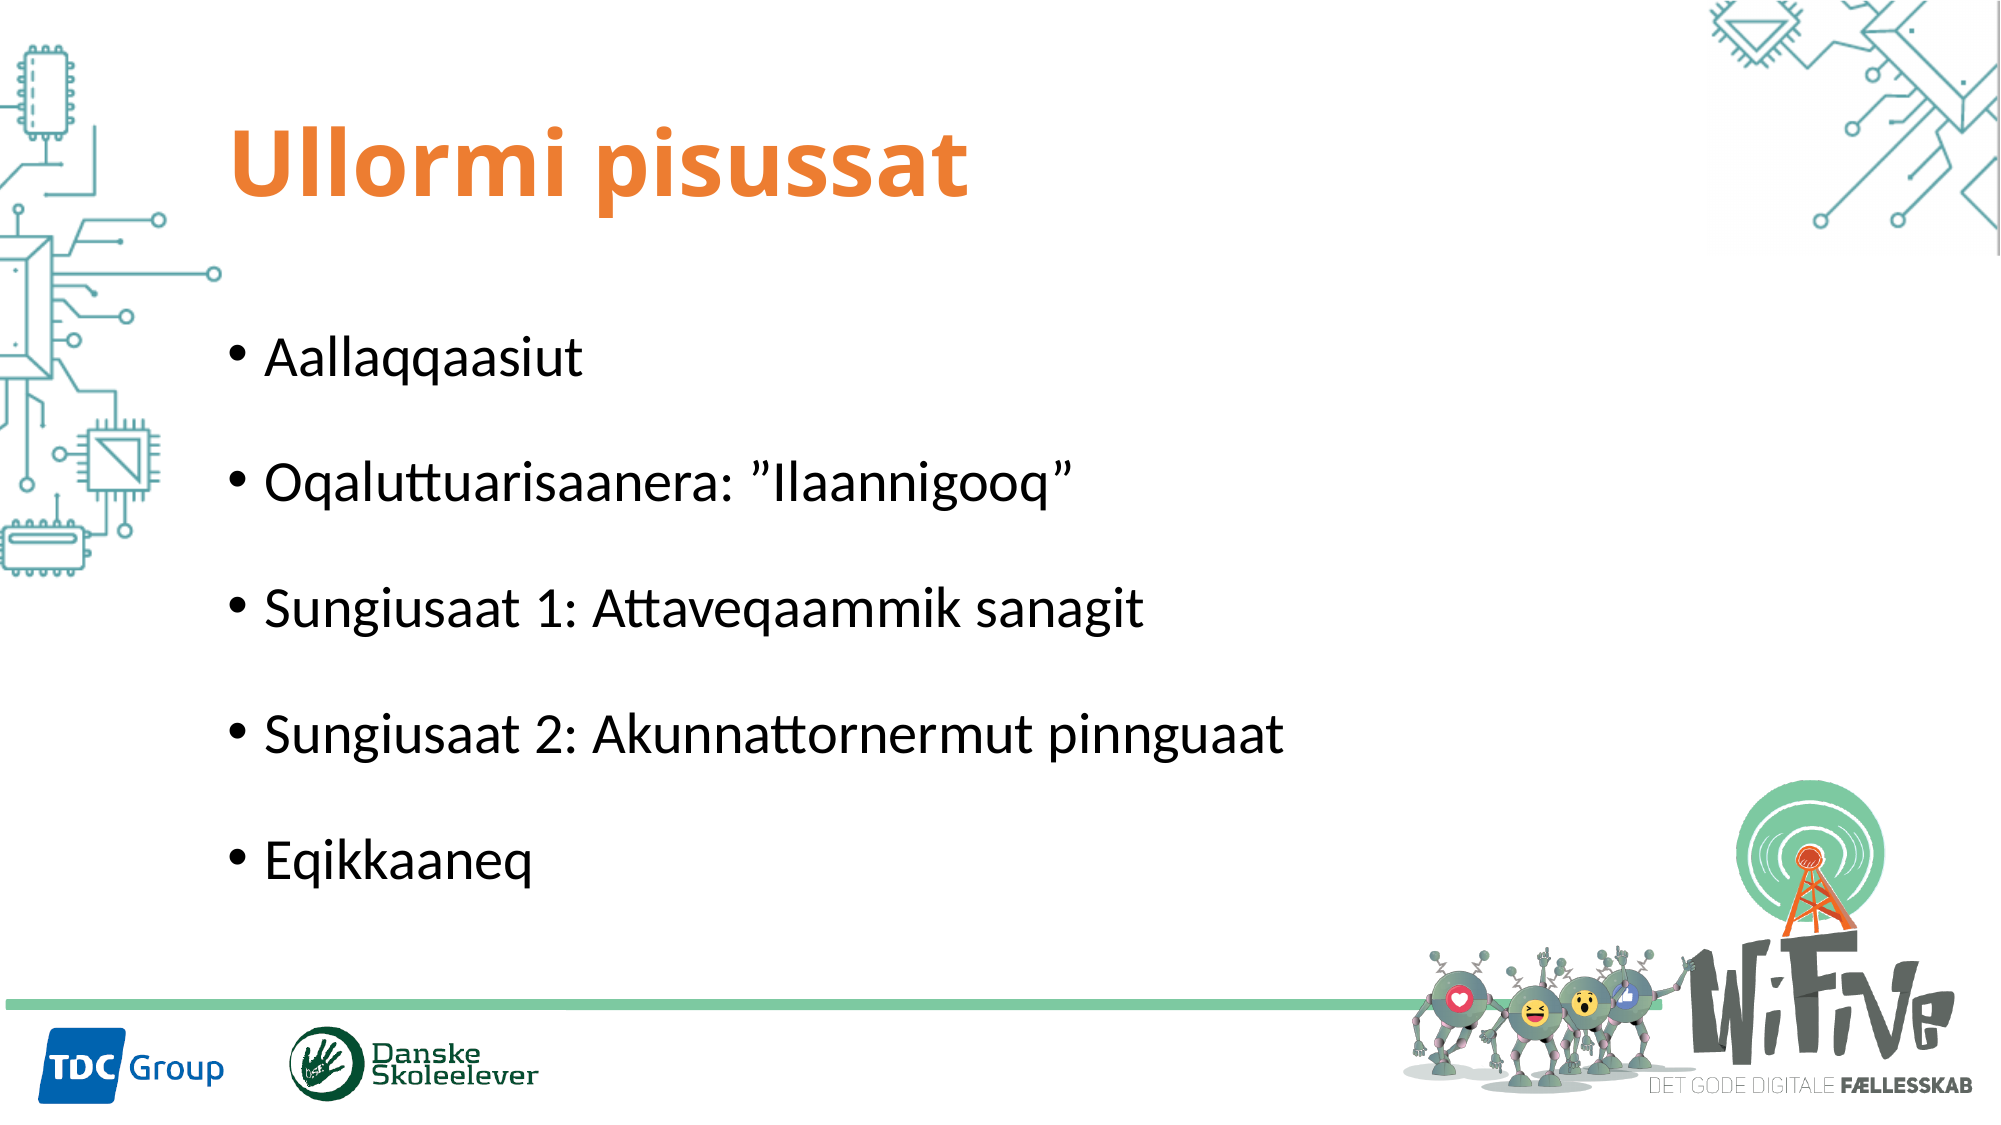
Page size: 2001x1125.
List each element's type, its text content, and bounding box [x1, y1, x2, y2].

title Ullormi pisussat [212, 57, 1938, 275]
picture [1341, 755, 1984, 1125]
picture [0, 0, 233, 605]
list Aallaqqaasiut Oqaluttuarisaanera: ”Ilaannigooq” Sungiusaat 1: Attaveqaammik sanagit Sungiusaat 2: Akunnattornermut pinnguaat Eqikkaaneq [212, 275, 1938, 989]
picture [1708, 1, 1999, 255]
picture [0, 1010, 566, 1116]
